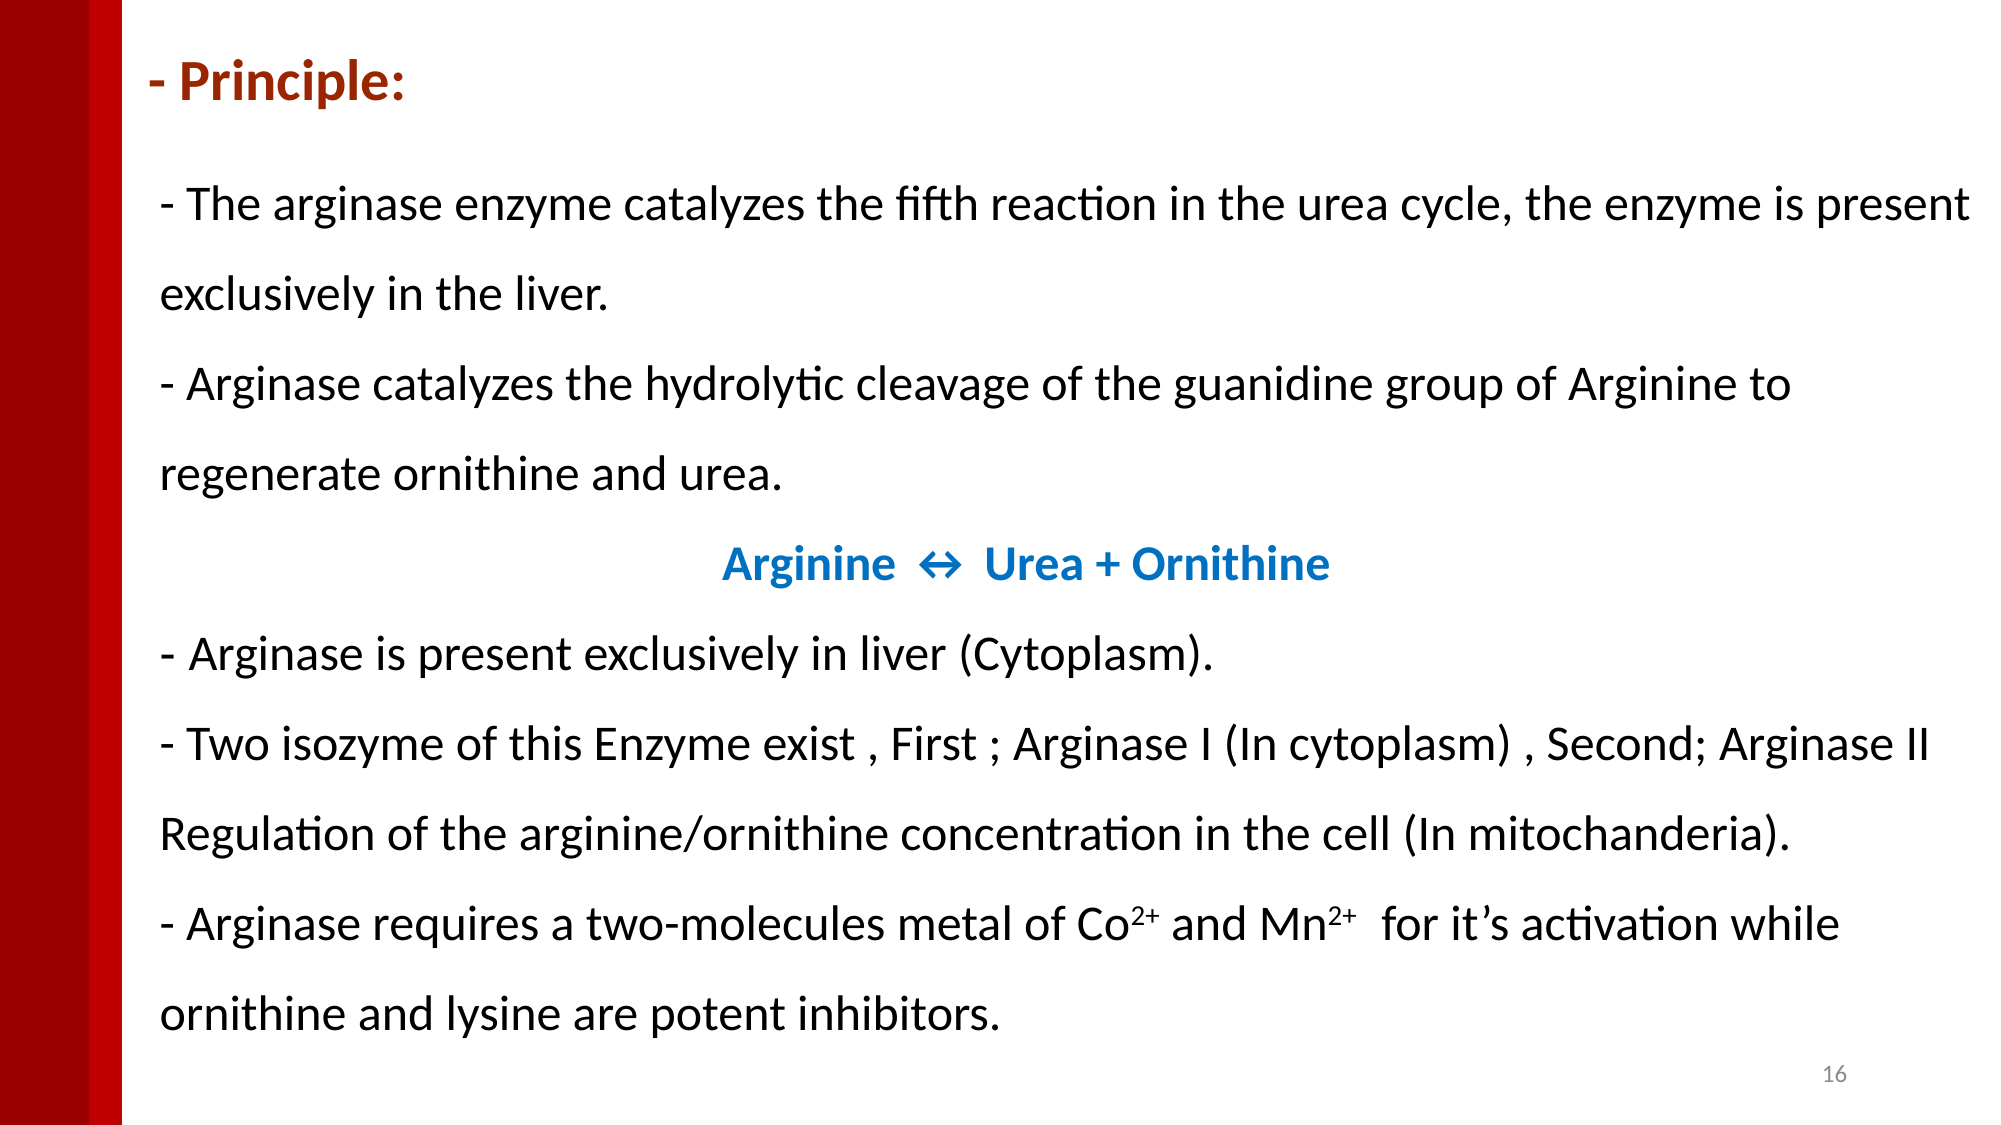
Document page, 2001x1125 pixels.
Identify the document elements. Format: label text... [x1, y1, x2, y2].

text_box [0, 0, 88, 1125]
title - Principle: [133, 23, 1484, 211]
text_box - The arginase enzyme catalyzes the fifth reaction in the urea cycle, the enzyme is present exclusively in the liver. - Arginase catalyzes the hydrolytic cleavage of the guanidine group of Arginine to regenerate ornithine and urea. Arginine ↔ Urea + Ornithine - Arginase is present exclusively in liver (Cytoplasm). - Two isozyme of this Enzyme exist , First ; Arginase I (In cytoplasm) , Second; Arginase II Regulation of the arginine/ornithine concentration in the cell (In mitochanderia). - Arginase requires a two-molecules metal of Co2+ and Mn2+ for it’s activation while ornithine and lysine are potent inhibitors. [144, 132, 2000, 1048]
slide_number 16 [1412, 1048, 1863, 1103]
text_box [88, 0, 123, 1125]
